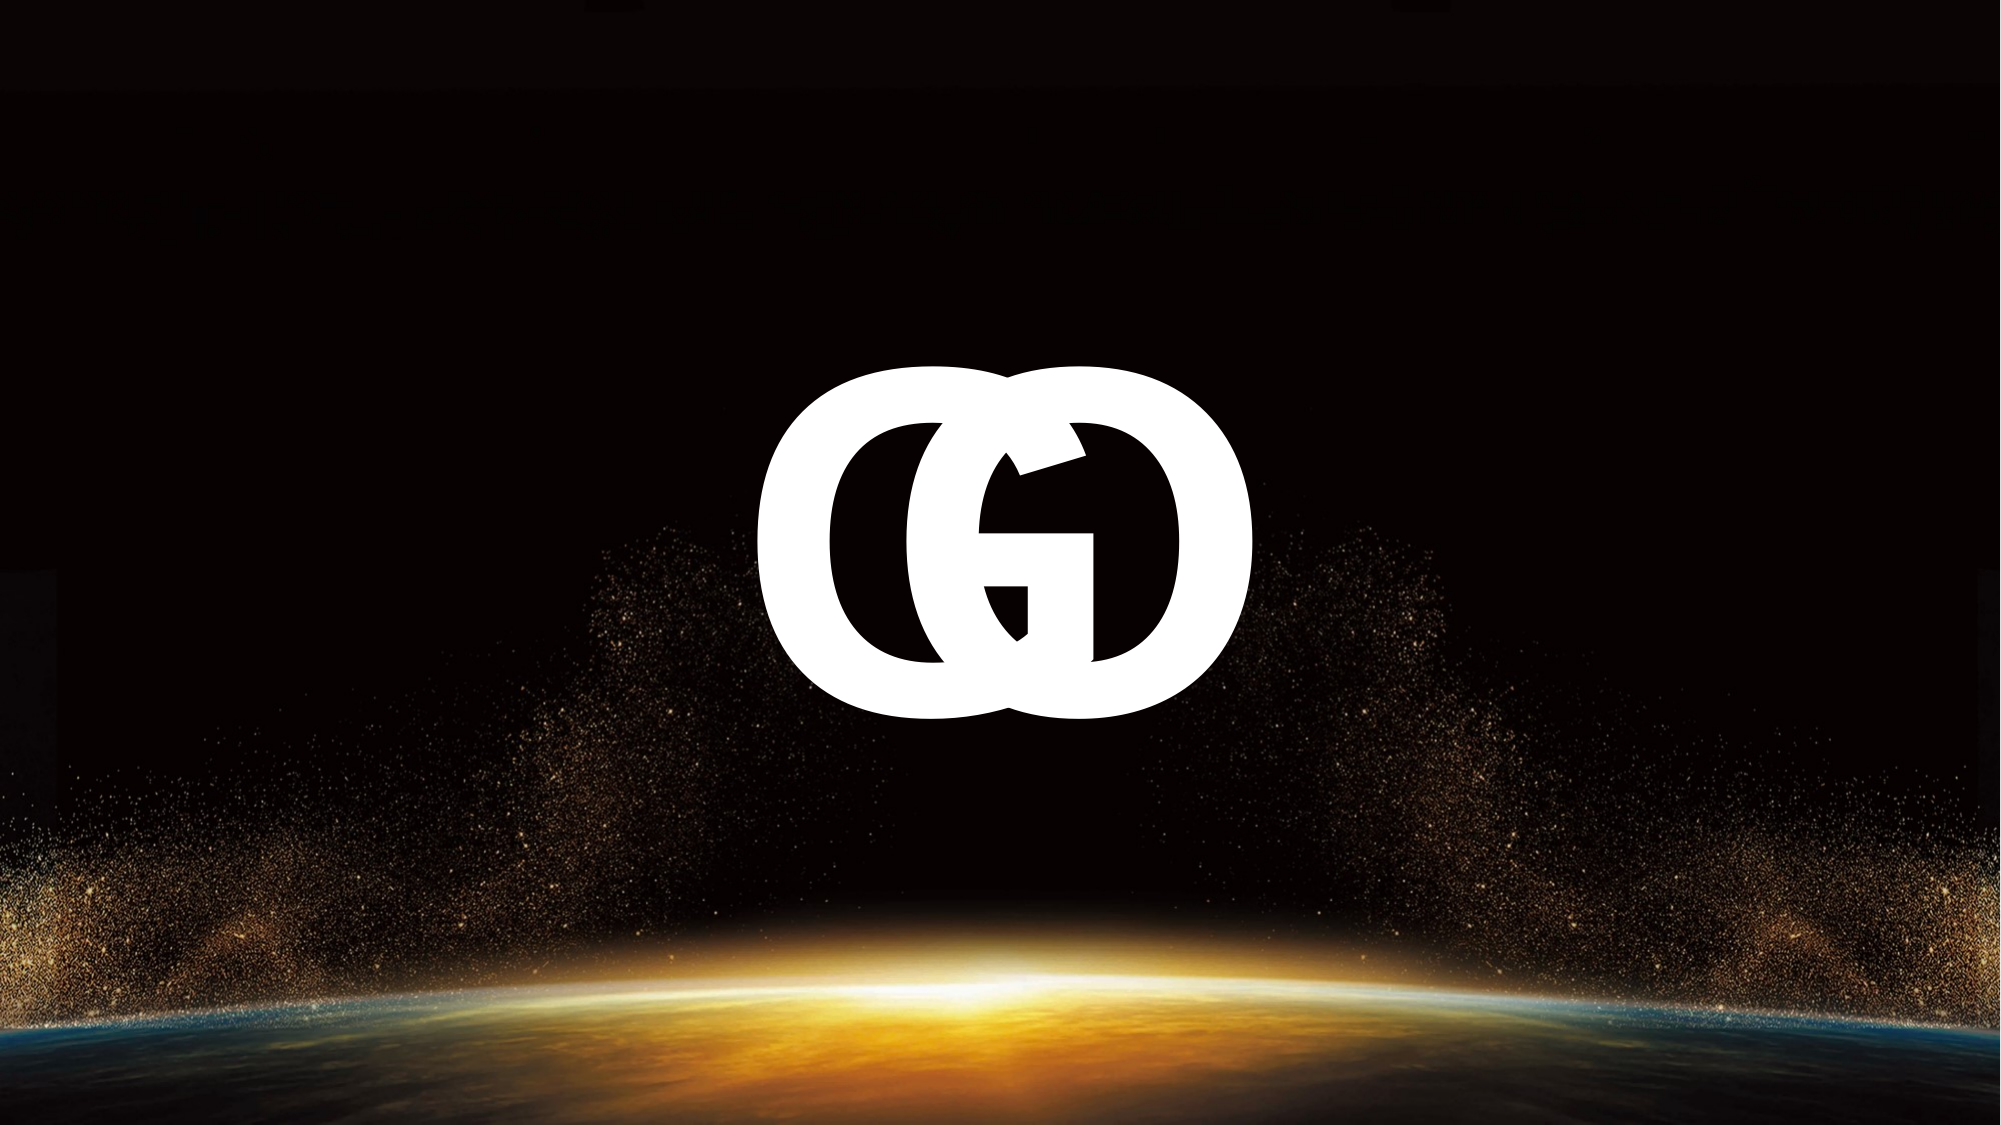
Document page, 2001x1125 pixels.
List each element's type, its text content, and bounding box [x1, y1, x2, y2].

picture [0, 0, 2001, 1125]
text_box O [871, 209, 1289, 822]
text_box G [722, 209, 871, 822]
